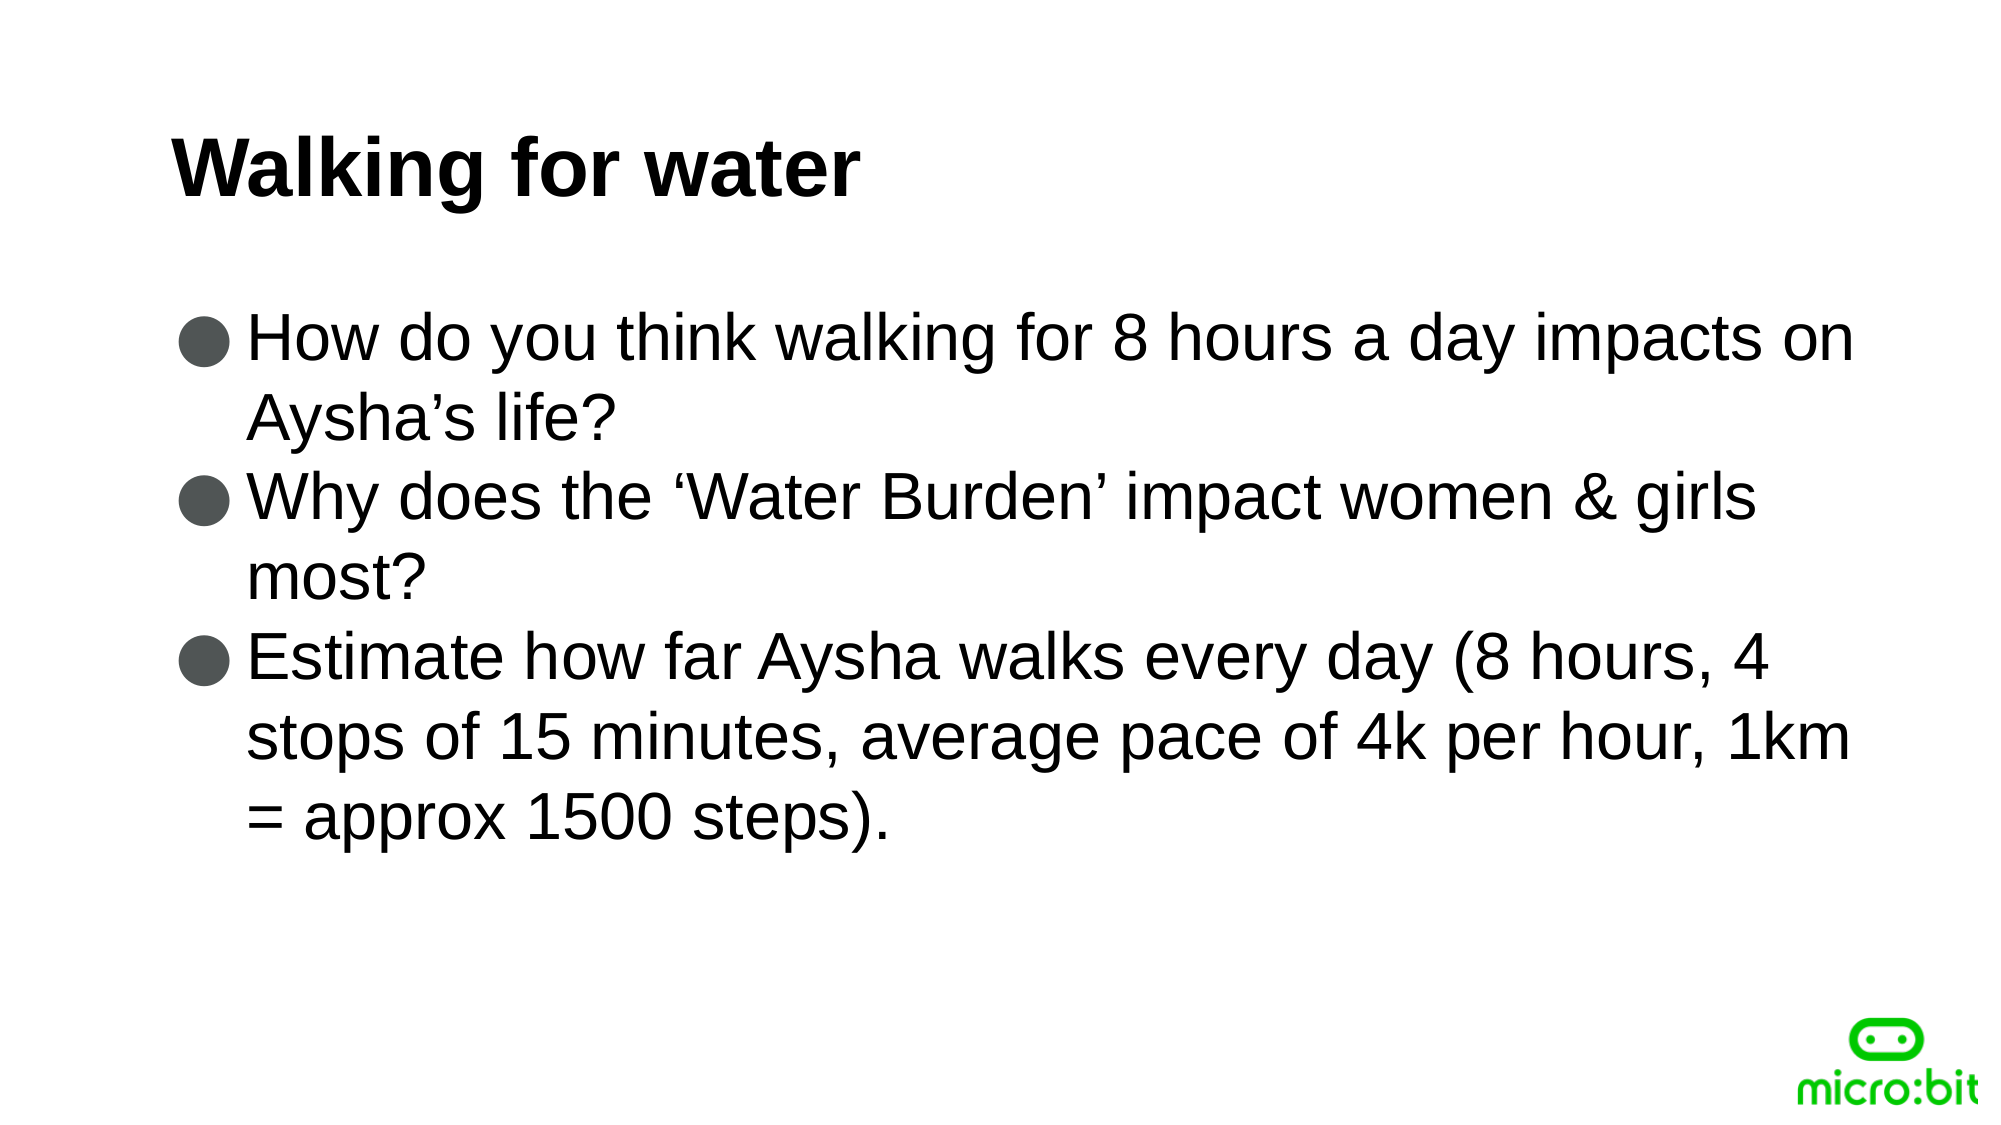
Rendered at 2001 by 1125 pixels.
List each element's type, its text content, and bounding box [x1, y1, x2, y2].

text_box Walking for water How do you think walking for 8 hours a day impacts on Aysha’s life? Why does the ‘Water Burden’ impact women & girls most? Estimate how far Aysha walks every day (8 hours, 4 stops of 15 minutes, average pace of 4k per hour, 1km = approx 1500 steps). [156, 105, 1909, 929]
picture [1797, 1017, 1978, 1106]
